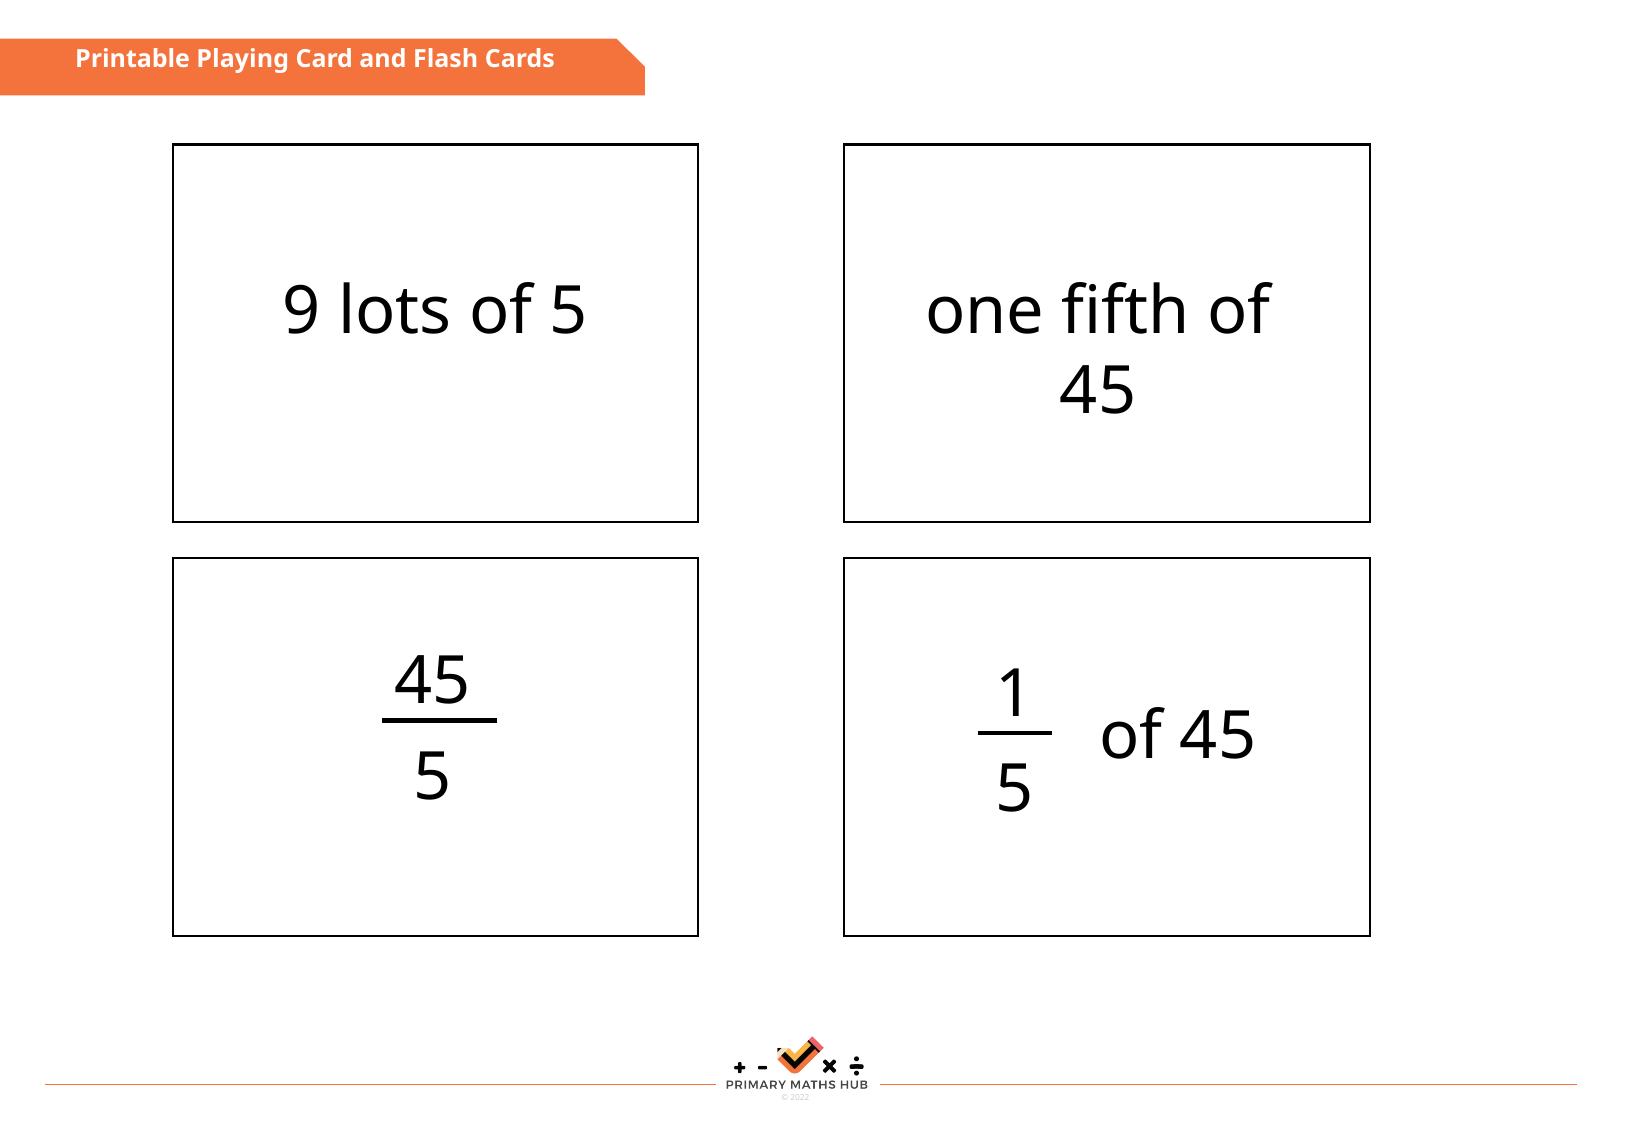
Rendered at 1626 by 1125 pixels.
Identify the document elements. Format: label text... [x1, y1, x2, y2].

table_cell 5 [368, 720, 497, 815]
text_box 9 lots of 5 [172, 259, 699, 355]
text_box [843, 143, 1371, 523]
text_box of 45 [1058, 684, 1298, 780]
table_header 45 [368, 625, 497, 720]
text_box [172, 557, 699, 937]
text_box Printable Playing Card and Flash Cards [0, 37, 646, 97]
table_cell 5 [978, 735, 1052, 828]
picture [722, 1034, 872, 1094]
text_box [843, 557, 1371, 937]
text_box [172, 355, 699, 523]
text_box one fifth of 45 [879, 259, 1317, 435]
table_header 1 [978, 638, 1052, 731]
text_box [172, 143, 699, 259]
text_box © 2022 [720, 1084, 870, 1110]
